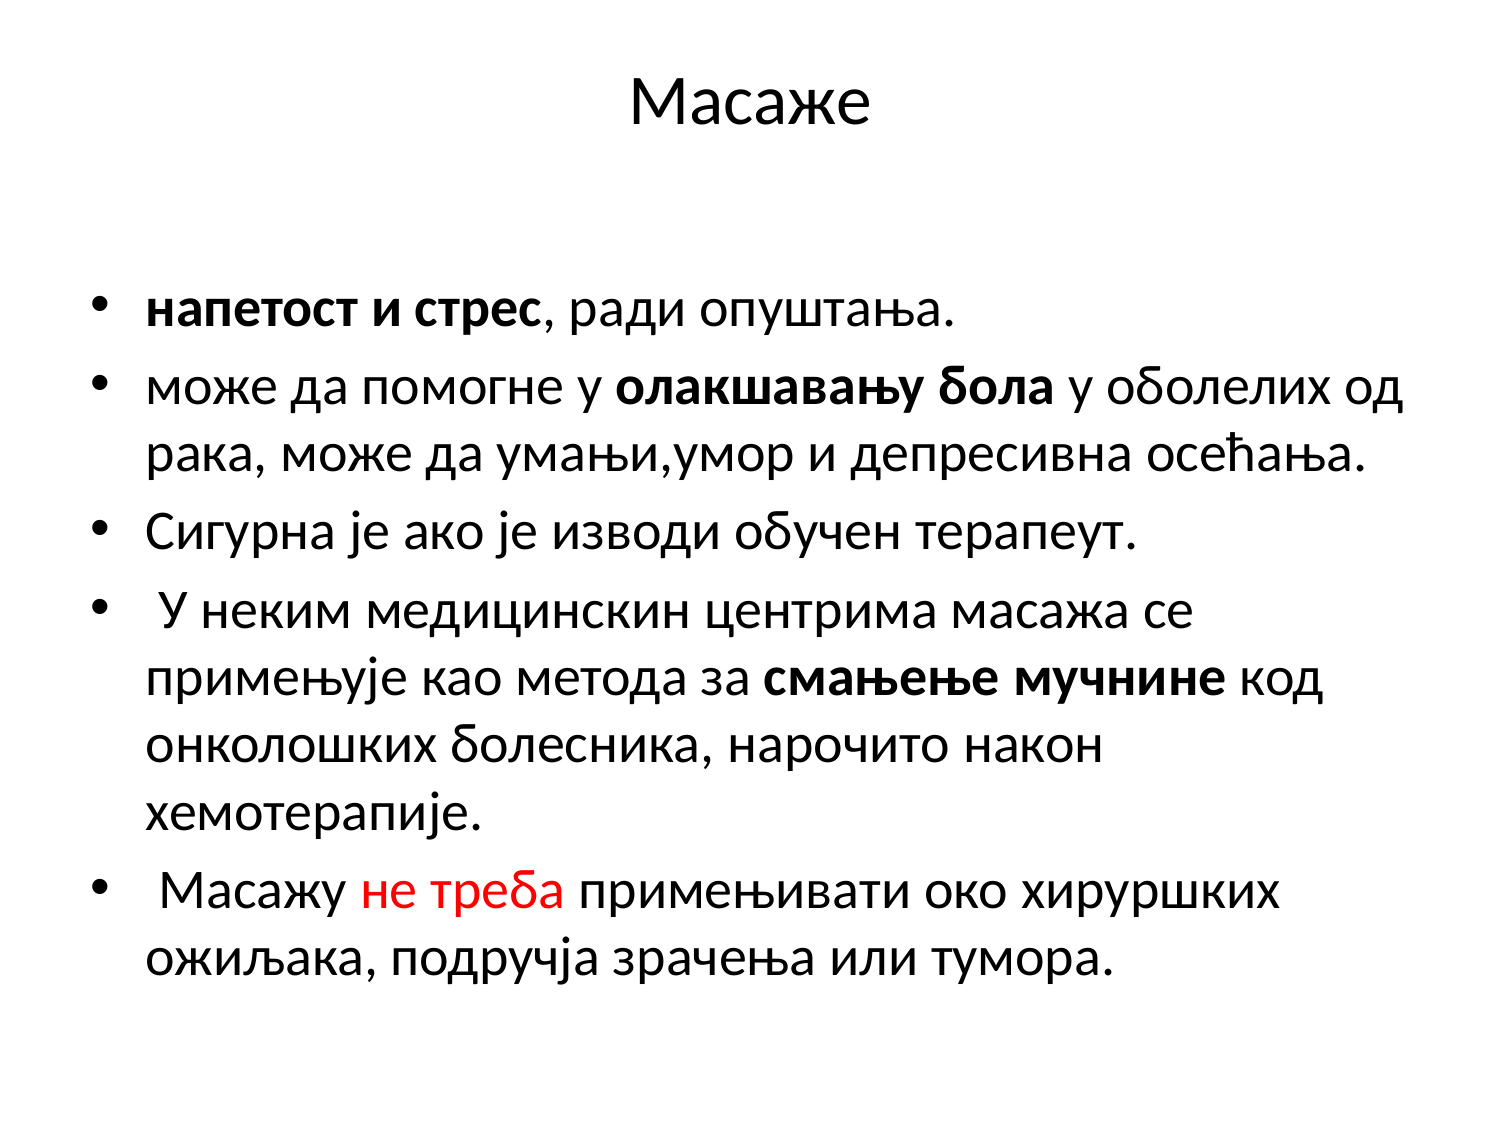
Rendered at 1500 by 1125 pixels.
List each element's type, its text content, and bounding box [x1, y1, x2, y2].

title Масаже [75, 45, 1425, 233]
list напетост и стрес, ради опуштања. може да помогне у олакшавању бола у оболелих од рака, може да умањи,умор и депресивна осећања. Сигурна је ако је изводи обучен терапеут. У неким медицинскин центрима масажа се примењује као метода за смањење мучнине код онколошких болесника, нарочито након хемотерапије. Масажу не треба примењивати око хируршких ожиљака, подручја зрачења или тумора. [75, 262, 1425, 1005]
